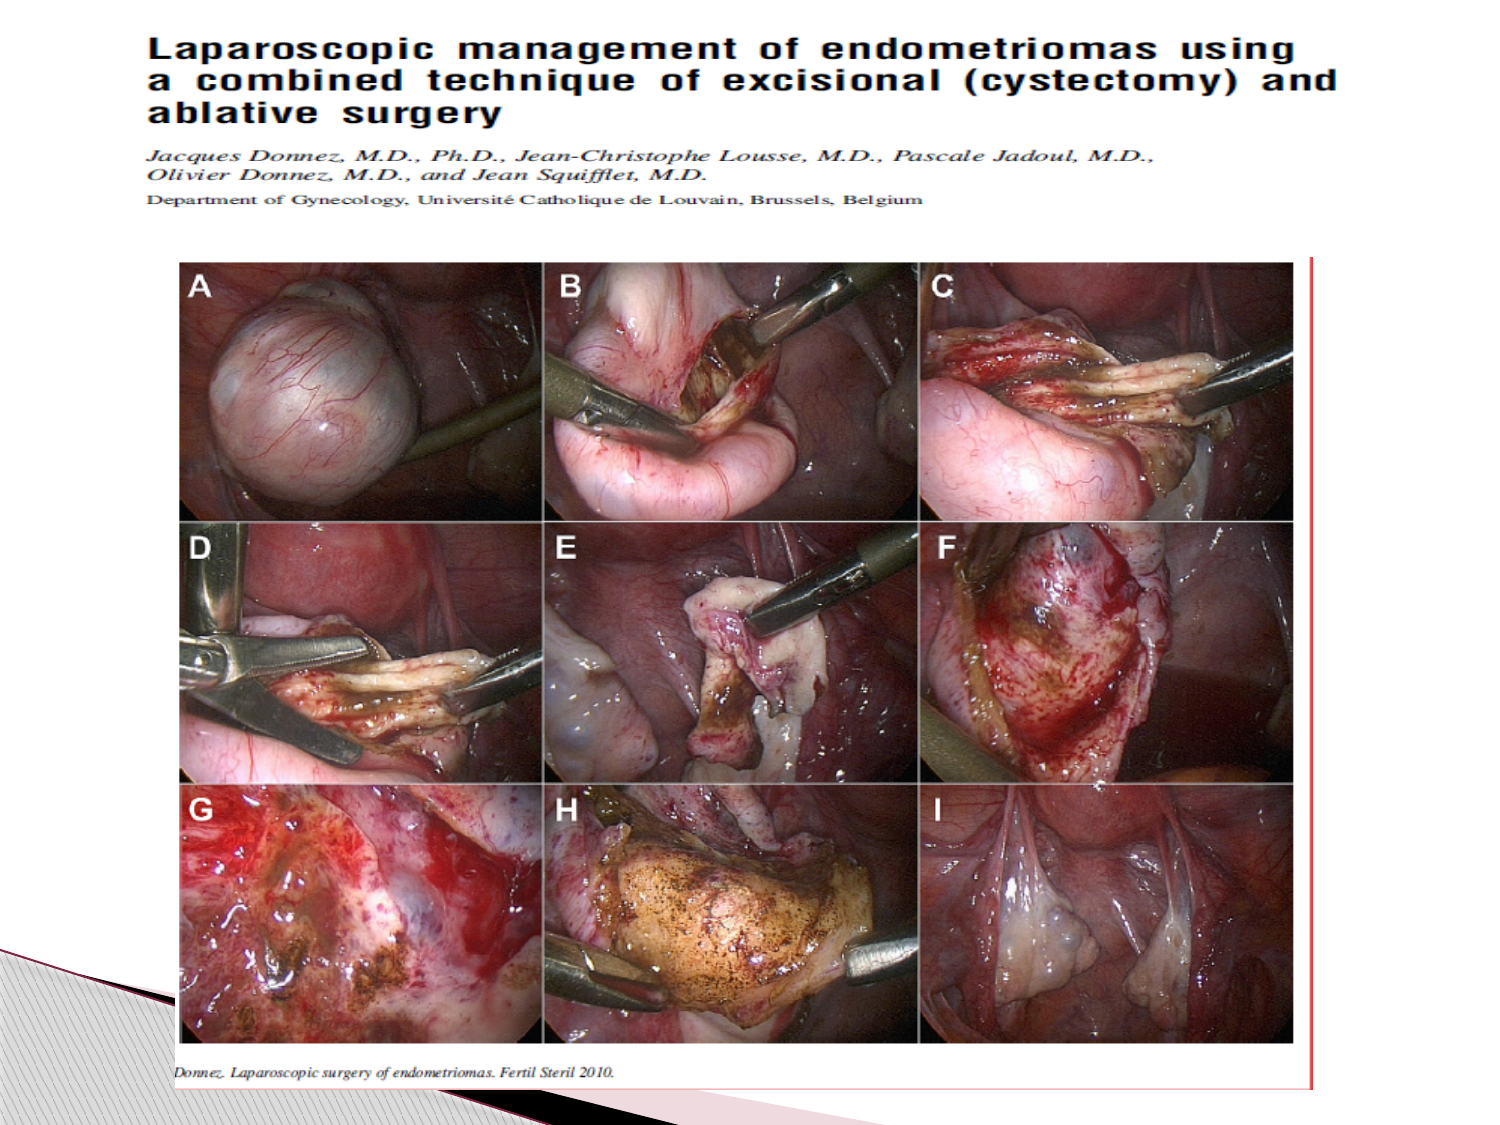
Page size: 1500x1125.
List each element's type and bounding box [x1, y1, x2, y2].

picture [23, 0, 1454, 223]
list [175, 257, 1313, 1091]
